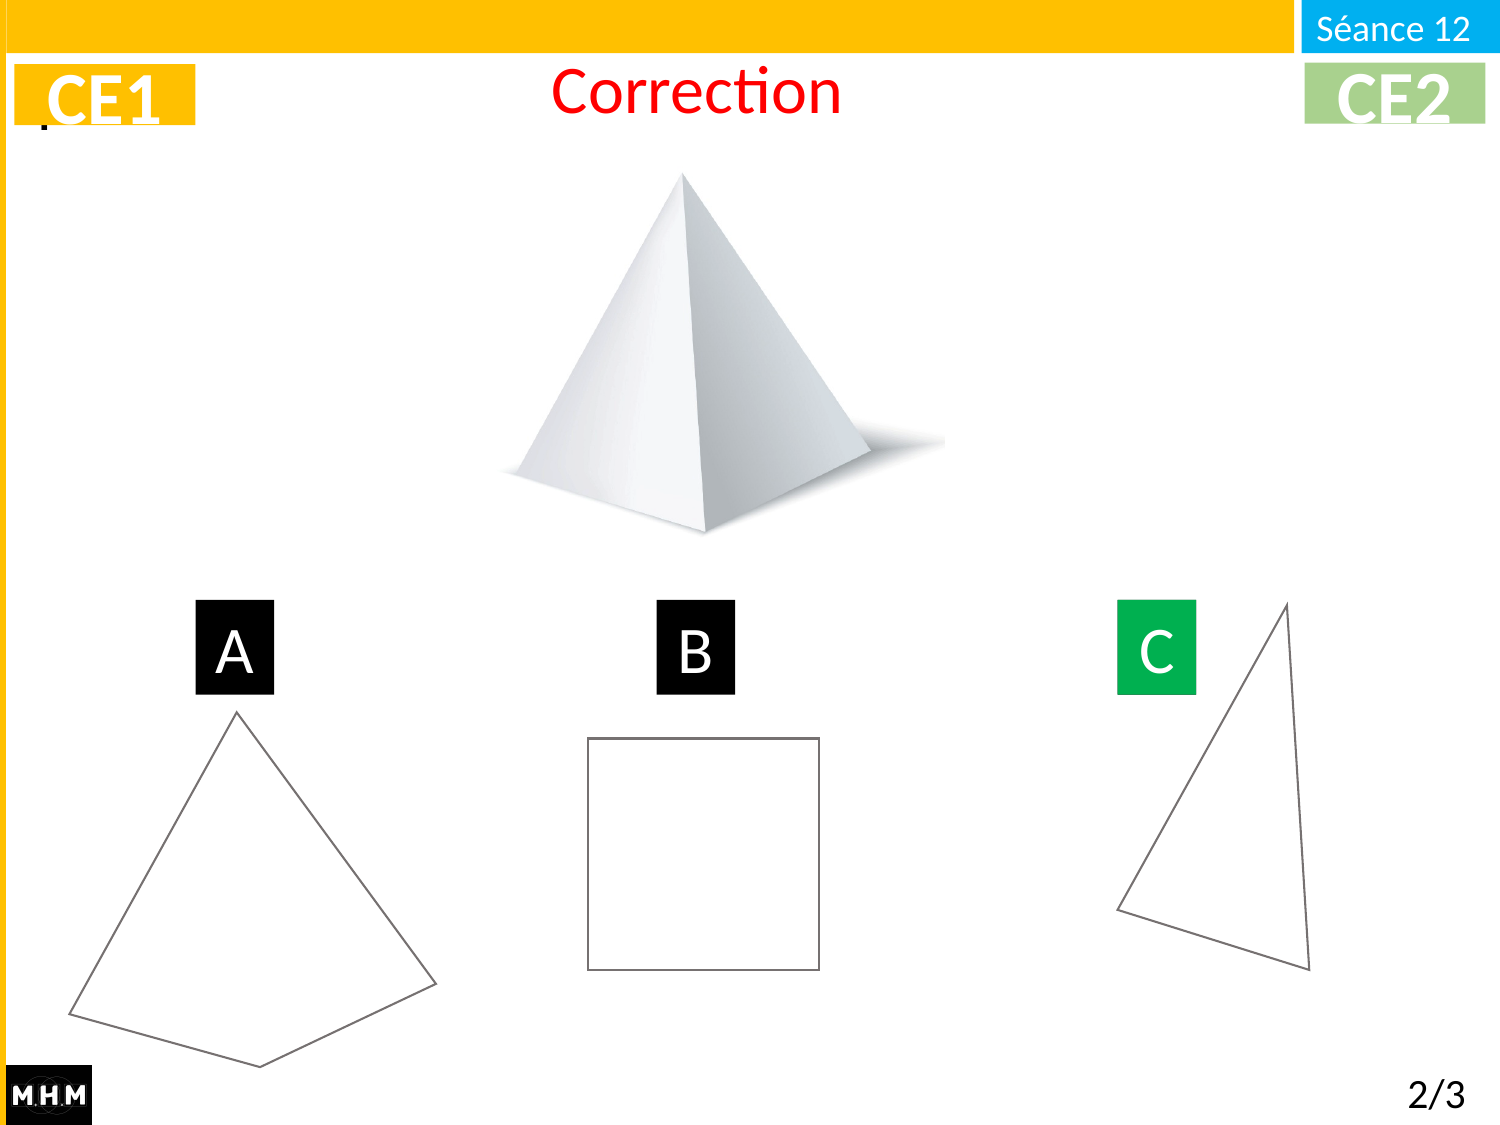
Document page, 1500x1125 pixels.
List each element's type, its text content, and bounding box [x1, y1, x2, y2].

title Correction [536, 47, 1056, 137]
text_box CE2 [1303, 62, 1487, 125]
text_box [67, 710, 438, 1069]
text_box C [1117, 599, 1197, 695]
text_box [587, 737, 820, 971]
picture [494, 149, 945, 558]
picture [6, 1065, 92, 1125]
text_box CE1 [13, 63, 196, 126]
text_box B [656, 599, 736, 695]
text_box A [195, 599, 275, 695]
list 2/3 [1373, 1064, 1500, 1125]
text_box [1116, 601, 1311, 972]
